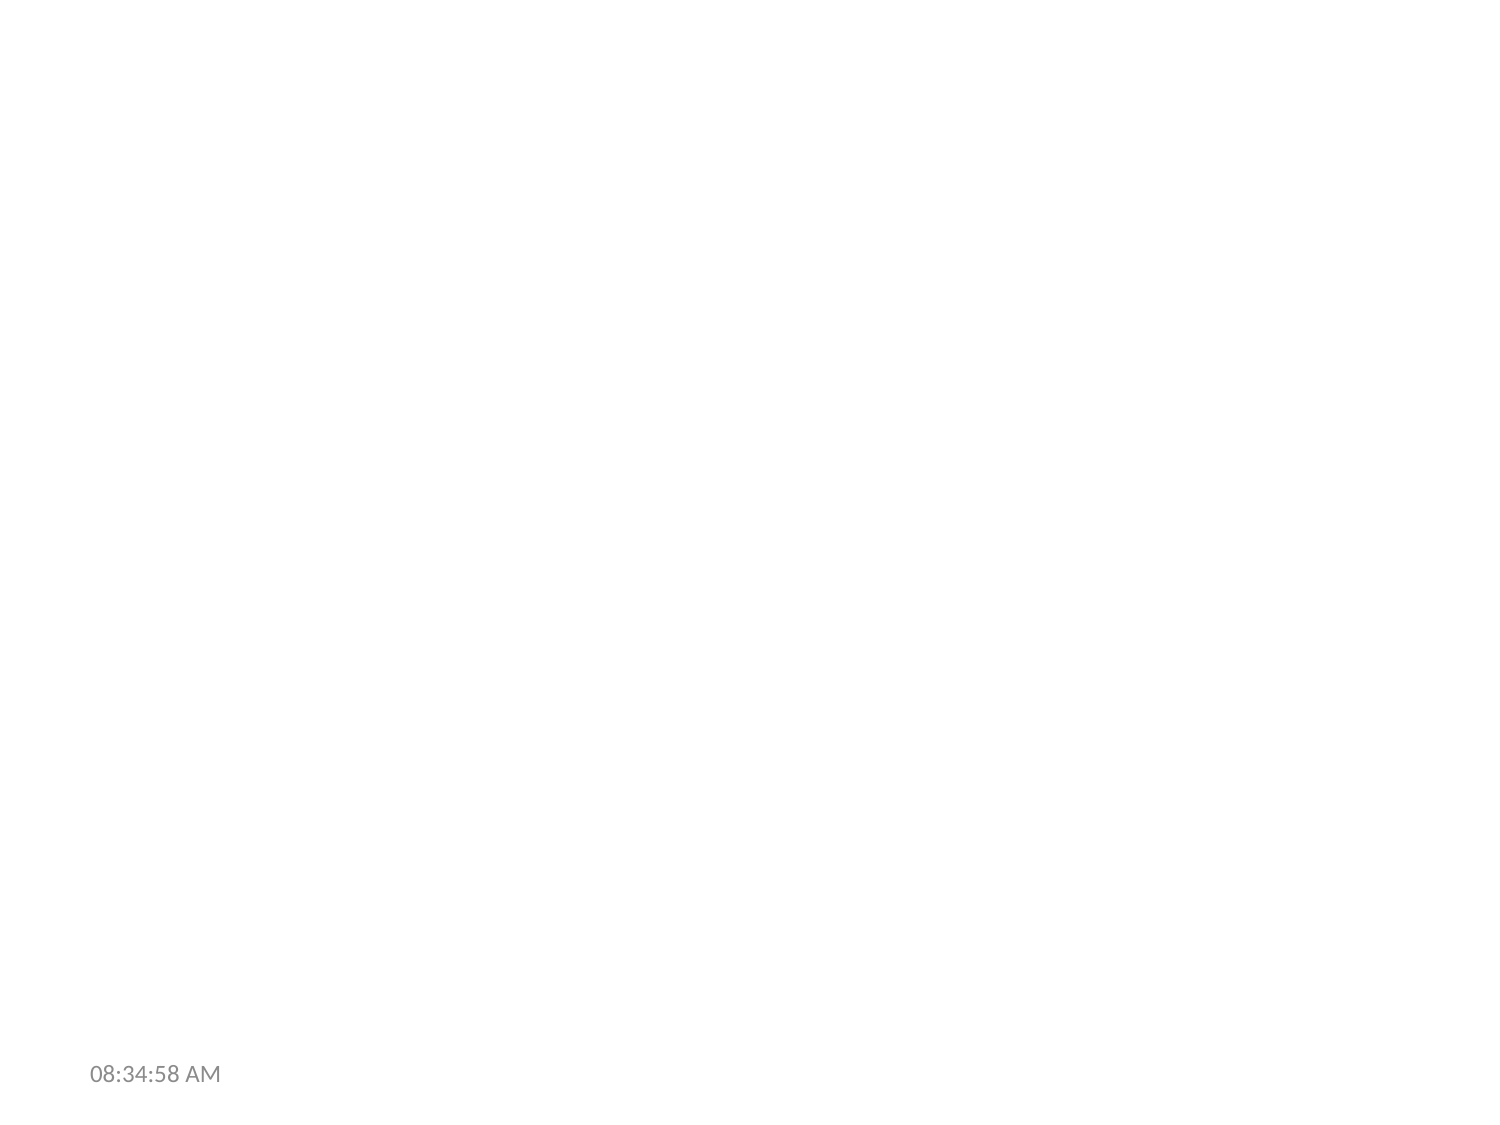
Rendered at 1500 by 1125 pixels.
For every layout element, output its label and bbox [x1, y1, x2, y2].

slide_number [75, 1042, 425, 1103]
